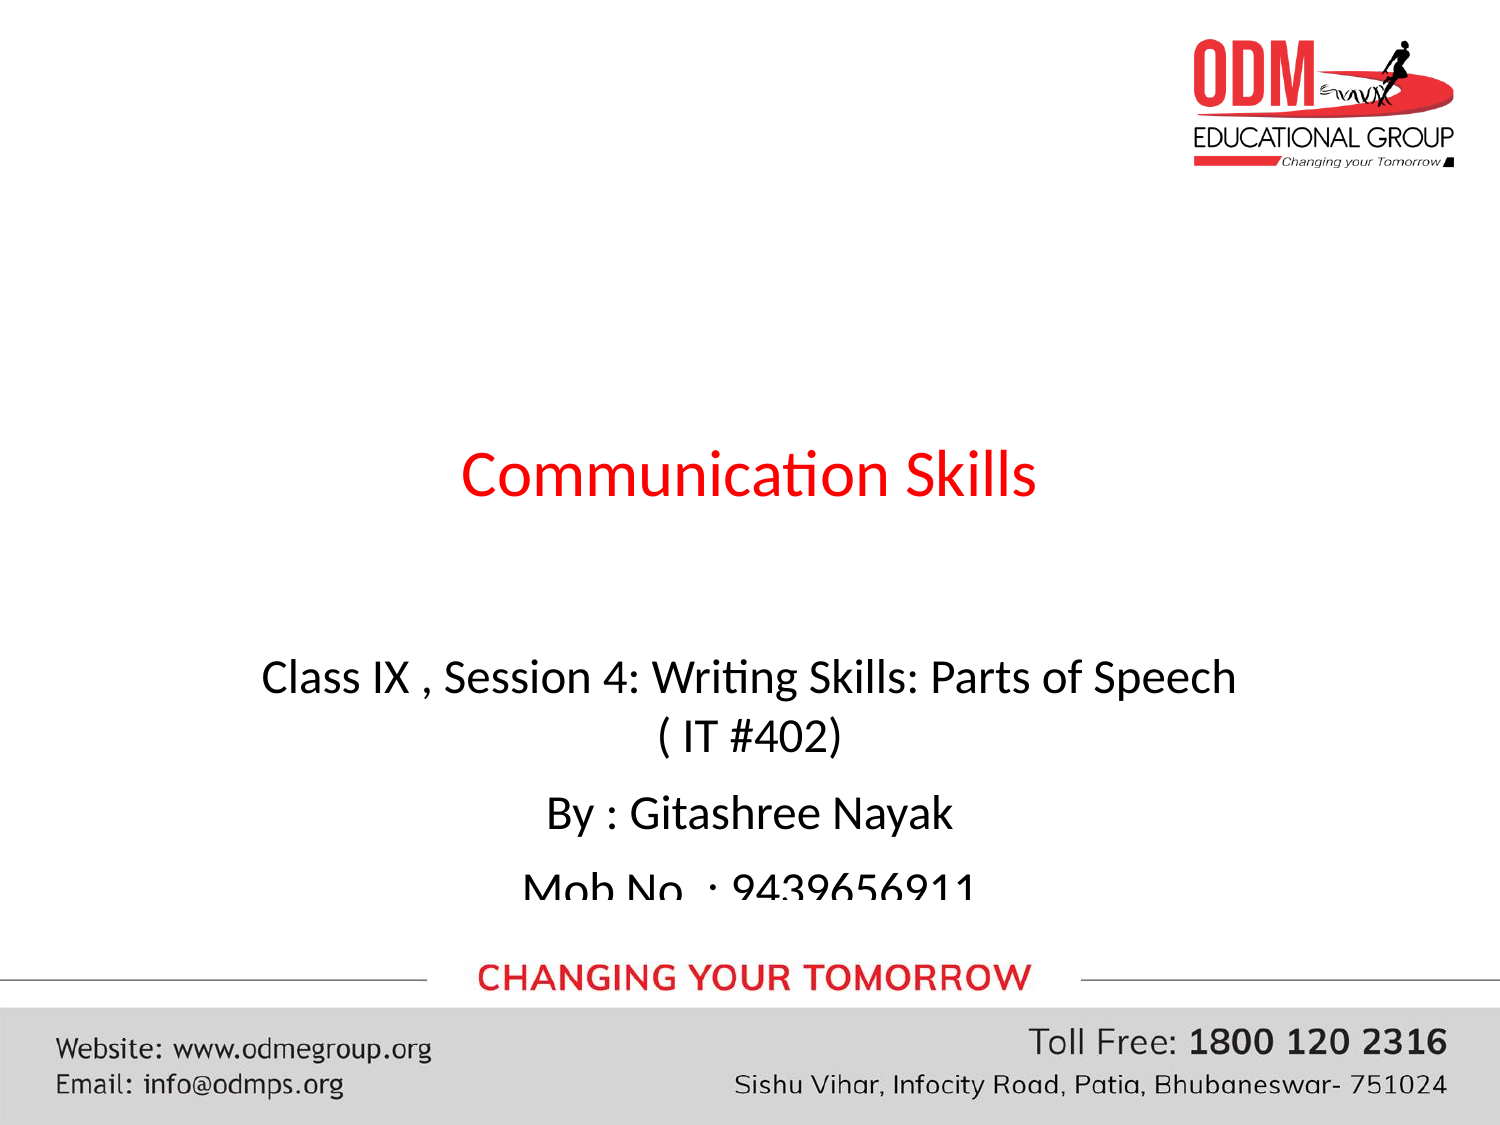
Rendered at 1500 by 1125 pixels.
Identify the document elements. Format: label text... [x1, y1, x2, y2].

picture [0, 900, 1500, 1125]
picture [1194, 38, 1454, 168]
subtitle Class IX , Session 4: Writing Skills: Parts of Speech ( IT #402) By : Gitashree Nayak Mob No. : 9439656911 [225, 637, 1275, 899]
title Communication Skills [112, 349, 1388, 591]
